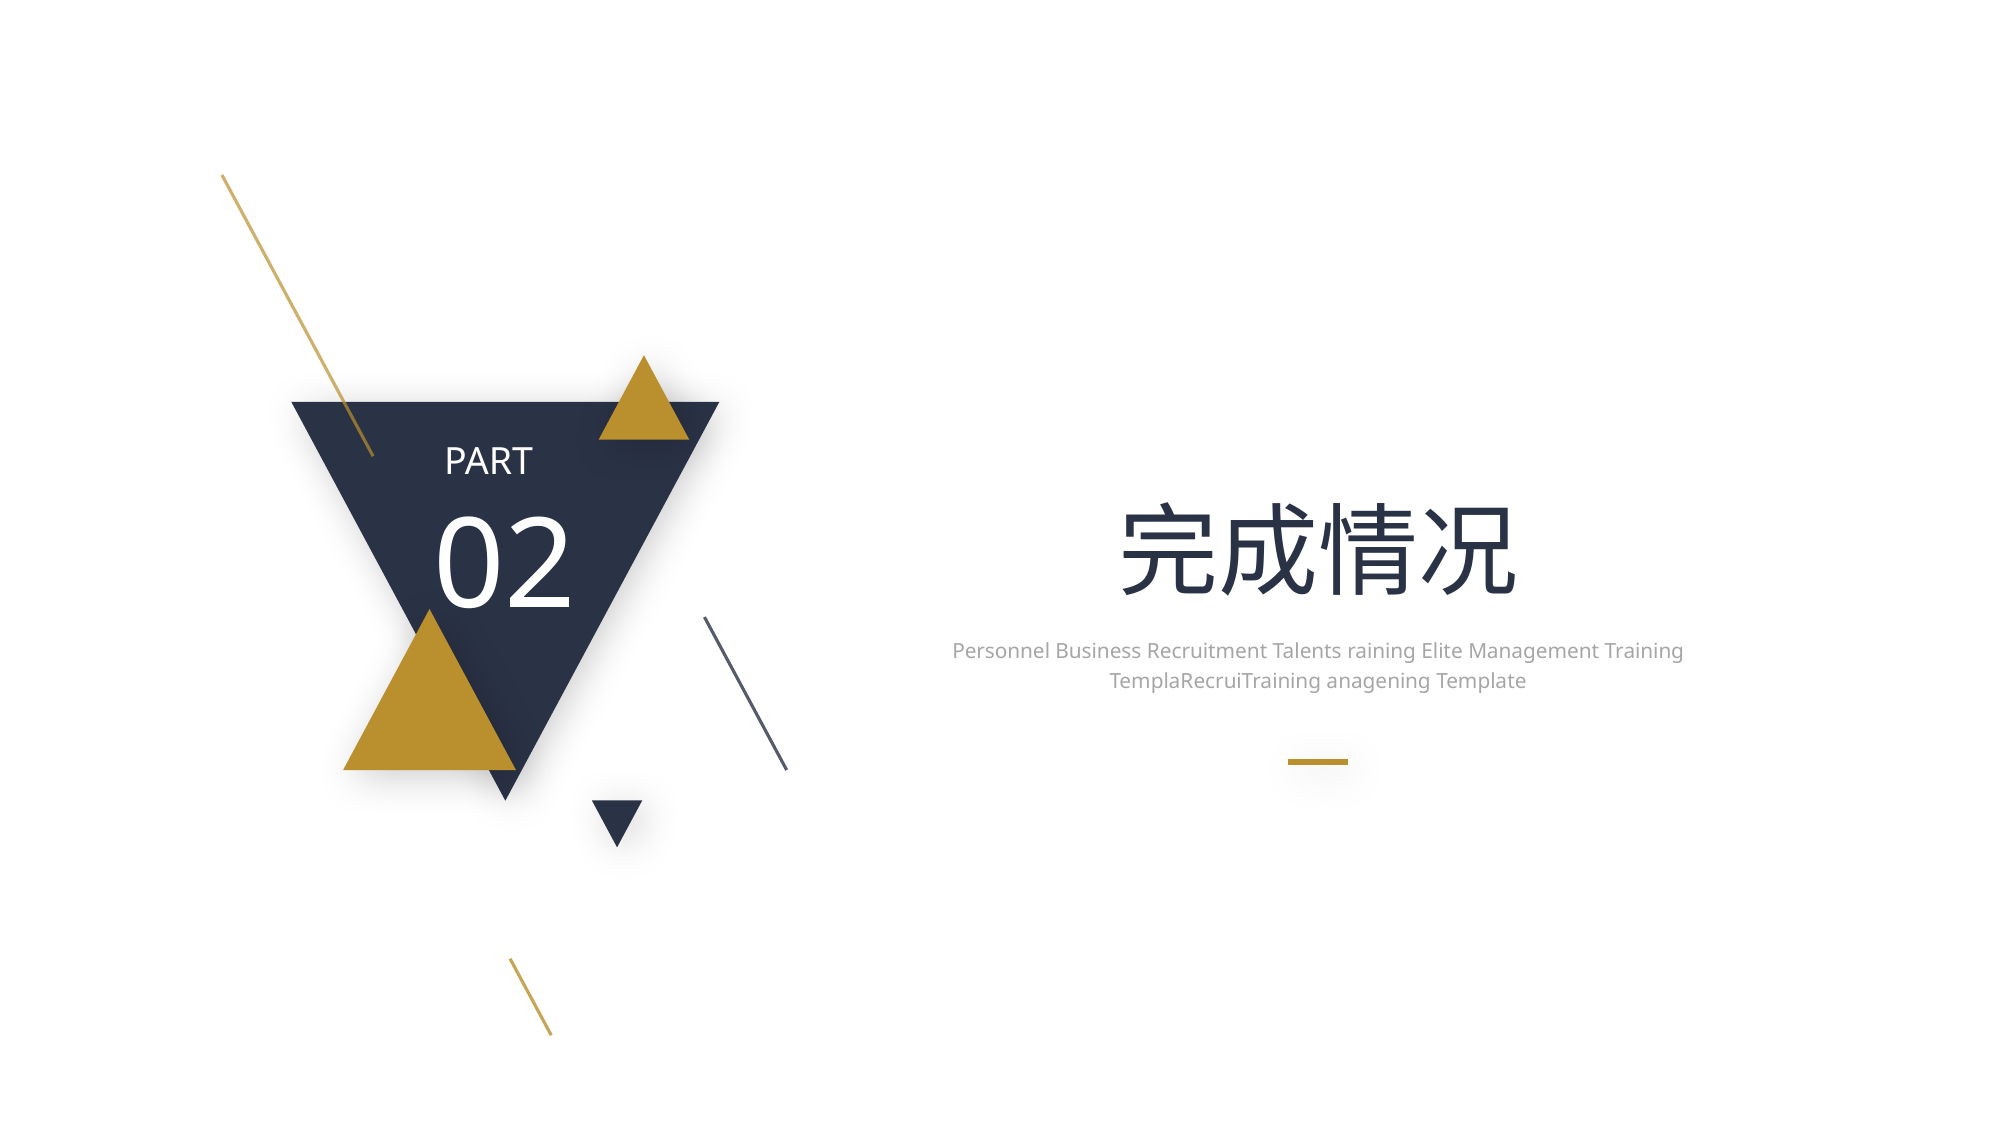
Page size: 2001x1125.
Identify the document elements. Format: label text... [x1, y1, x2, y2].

text_box Personnel Business Recruitment Talents raining Elite Management Training TemplaRecruiTraining anagening Template [839, 624, 1798, 730]
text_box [510, 958, 552, 1036]
text_box [341, 628, 518, 772]
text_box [221, 174, 374, 457]
text_box [596, 353, 692, 441]
text_box 02 [418, 475, 592, 641]
text_box [695, 400, 722, 431]
text_box 完成情况 [1103, 480, 1533, 616]
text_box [704, 616, 787, 770]
text_box [319, 400, 689, 756]
text_box [590, 799, 645, 850]
text_box [501, 793, 511, 803]
text_box PART [429, 429, 580, 490]
